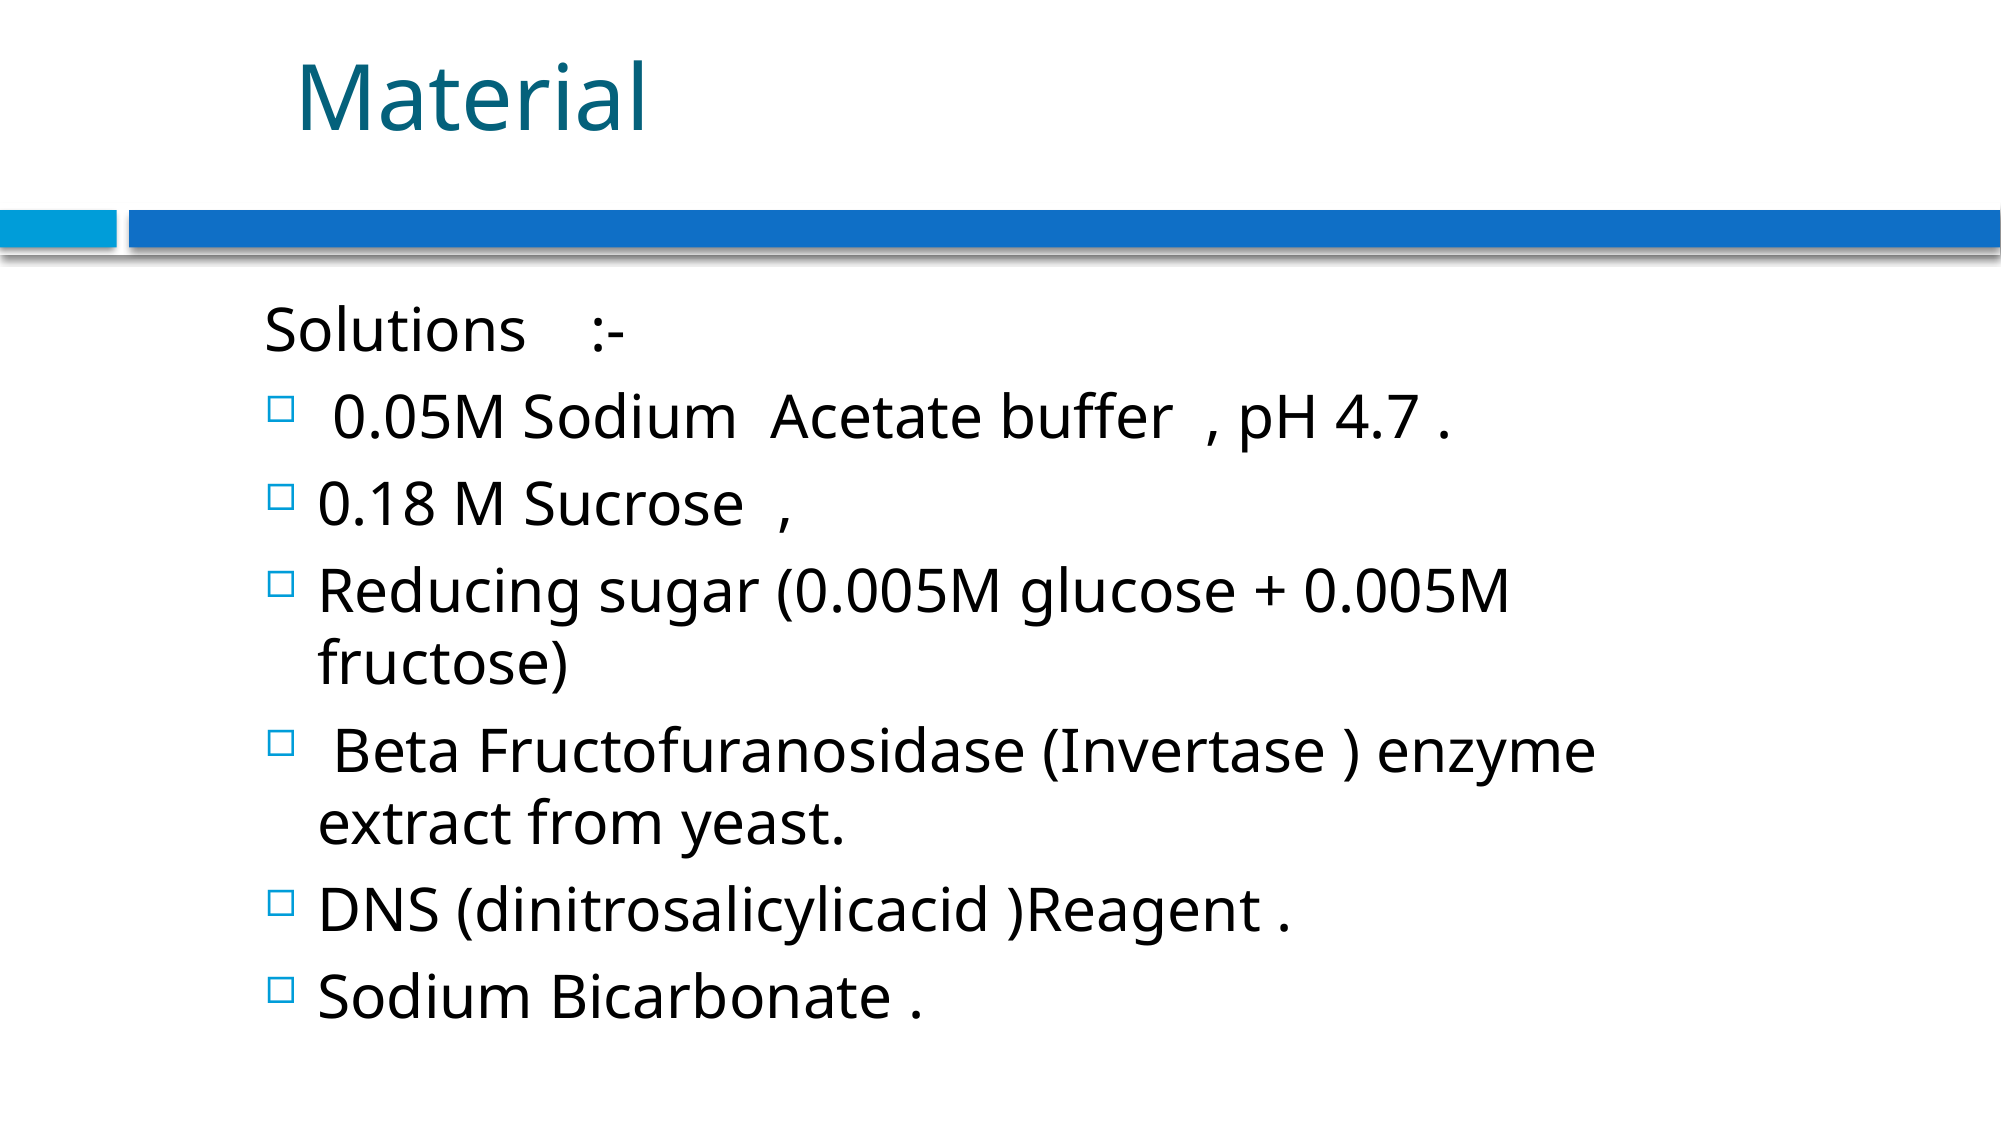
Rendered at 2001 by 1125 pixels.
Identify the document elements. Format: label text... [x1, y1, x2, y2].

list Solutions :- 0.05M Sodium Acetate buffer , pH 4.7 . 0.18 M Sucrose , Reducing sugar (0.005M glucose + 0.005M fructose) Beta Fructofuranosidase (Invertase ) enzyme extract from yeast. DNS (dinitrosalicylicacid )Reagent . Sodium Bicarbonate . [249, 196, 1750, 1083]
title Material [279, 0, 1630, 188]
